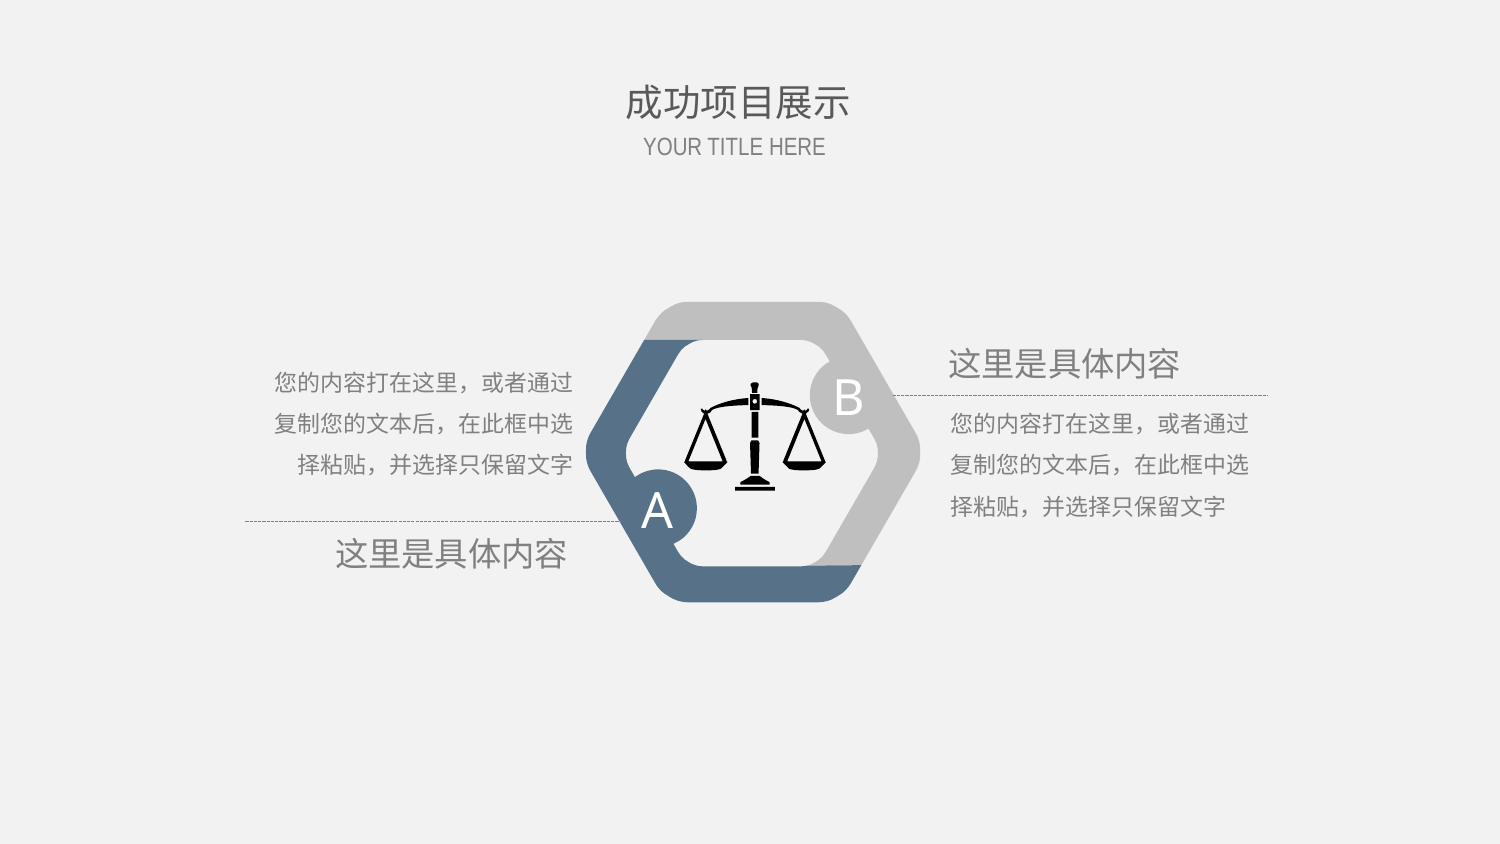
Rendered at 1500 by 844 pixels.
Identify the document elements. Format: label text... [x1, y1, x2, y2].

text_box 您的内容打在这里，或者通过复制您的文本后，在此框中选择粘贴，并选择只保留文字 [935, 396, 1268, 527]
text_box 您的内容打在这里，或者通过复制您的文本后，在此框中选择粘贴，并选择只保留文字 [935, 388, 1268, 395]
text_box 这里是具体内容 [933, 335, 1196, 390]
text_box A [590, 470, 724, 546]
text_box B [781, 358, 915, 434]
text_box [589, 338, 704, 473]
text_box [808, 429, 922, 564]
text_box [632, 546, 864, 604]
text_box 成功项目展示 [569, 71, 907, 132]
text_box YOUR TITLE HERE [626, 123, 843, 169]
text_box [683, 382, 827, 491]
text_box 您的内容打在这里，或者通过复制您的文本后，在此框中选择粘贴，并选择只保留文字 [256, 347, 589, 486]
text_box [644, 300, 874, 358]
text_box 这里是具体内容 [320, 525, 584, 581]
